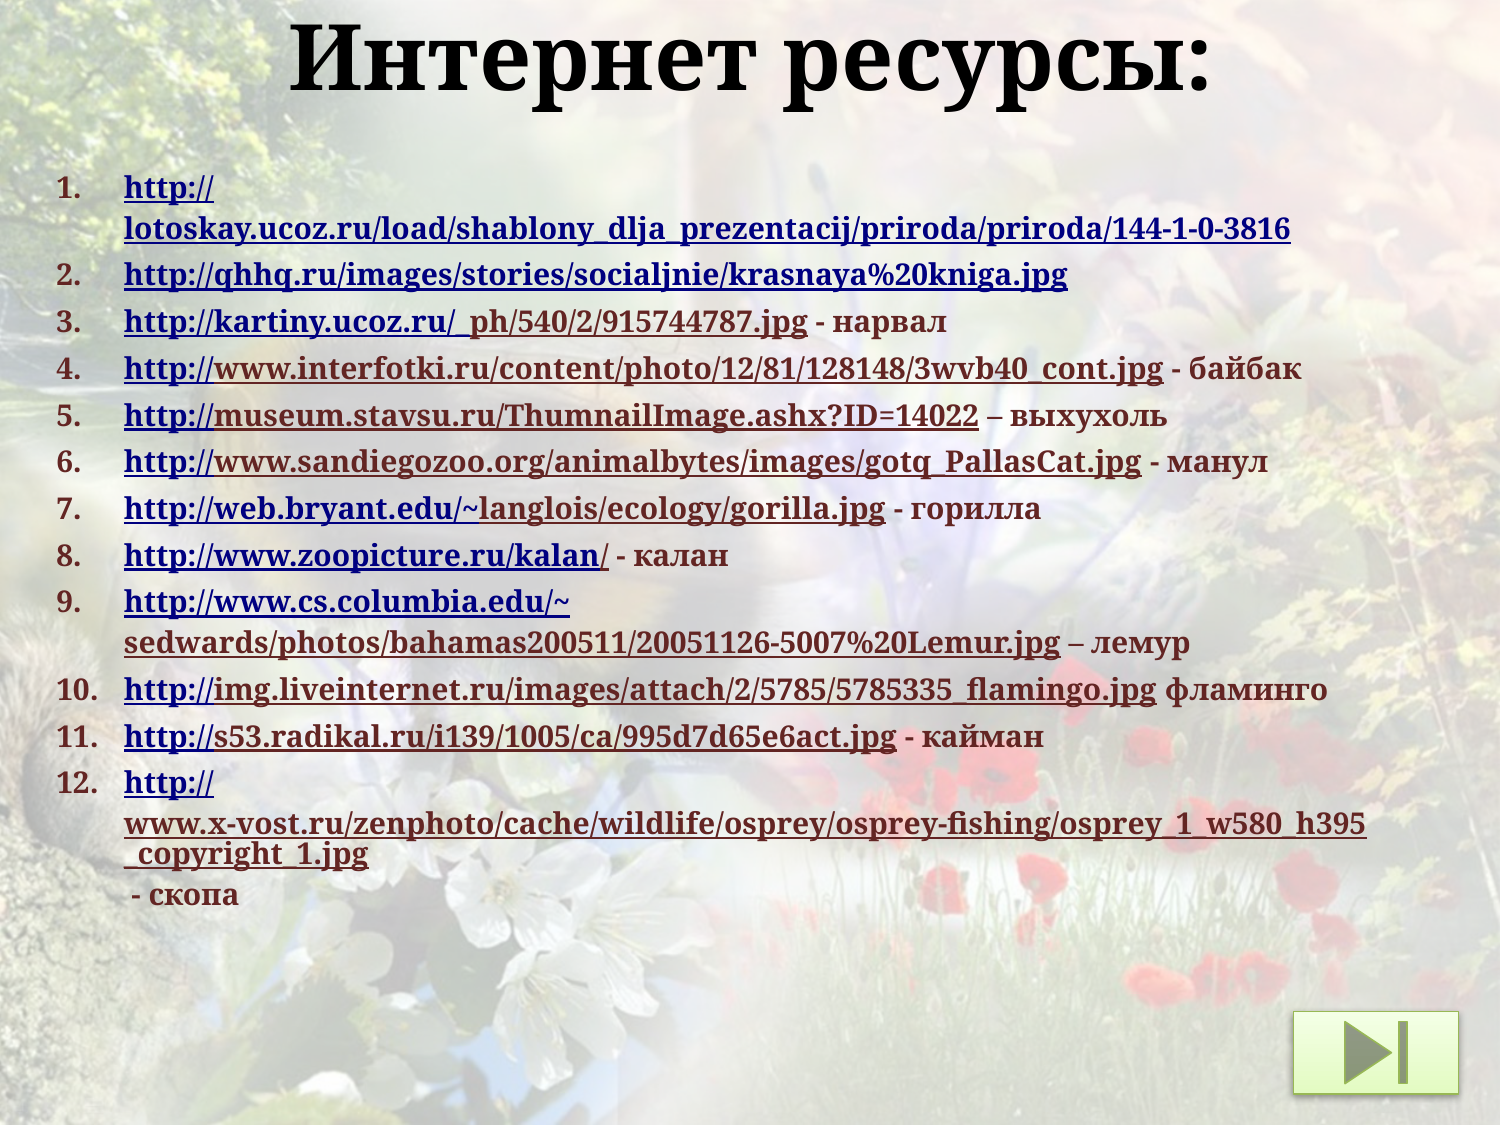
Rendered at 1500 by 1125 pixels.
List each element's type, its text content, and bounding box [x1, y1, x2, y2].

text_box [1293, 1011, 1459, 1095]
title Интернет ресурсы: [76, 0, 1427, 148]
list http://lotoskay.ucoz.ru/load/shablony_dlja_prezentacij/priroda/priroda/144-1-0-3816 http://qhhq.ru/images/stories/socialjnie/krasnaya%20kniga.jpg http://kartiny.ucoz.ru/_ph/540/2/915744787.jpg - нарвал http://www.interfotki.ru/content/photo/12/81/128148/3wvb40_cont.jpg - байбак http://museum.stavsu.ru/ThumnailImage.ashx?ID=14022 – выхухоль http://www.sandiegozoo.org/animalbytes/images/gotq_PallasCat.jpg - манул http://web.bryant.edu/~langlois/ecology/gorilla.jpg - горилла http://www.zoopicture.ru/kalan/ - калан http://www.cs.columbia.edu/~sedwards/photos/bahamas200511/20051126-5007%20Lemur.jpg – лемур http://img.liveinternet.ru/images/attach/2/5785/5785335_flamingo.jpg фламинго http://s53.radikal.ru/i139/1005/ca/995d7d65e6act.jpg - кайман http://www.x-vost.ru/zenphoto/cache/wildlife/osprey/osprey-fishing/osprey_1_w580_h395_copyright_1.jpg - скопа [41, 160, 1392, 904]
text_box Щ [0, 0, 1500, 1125]
